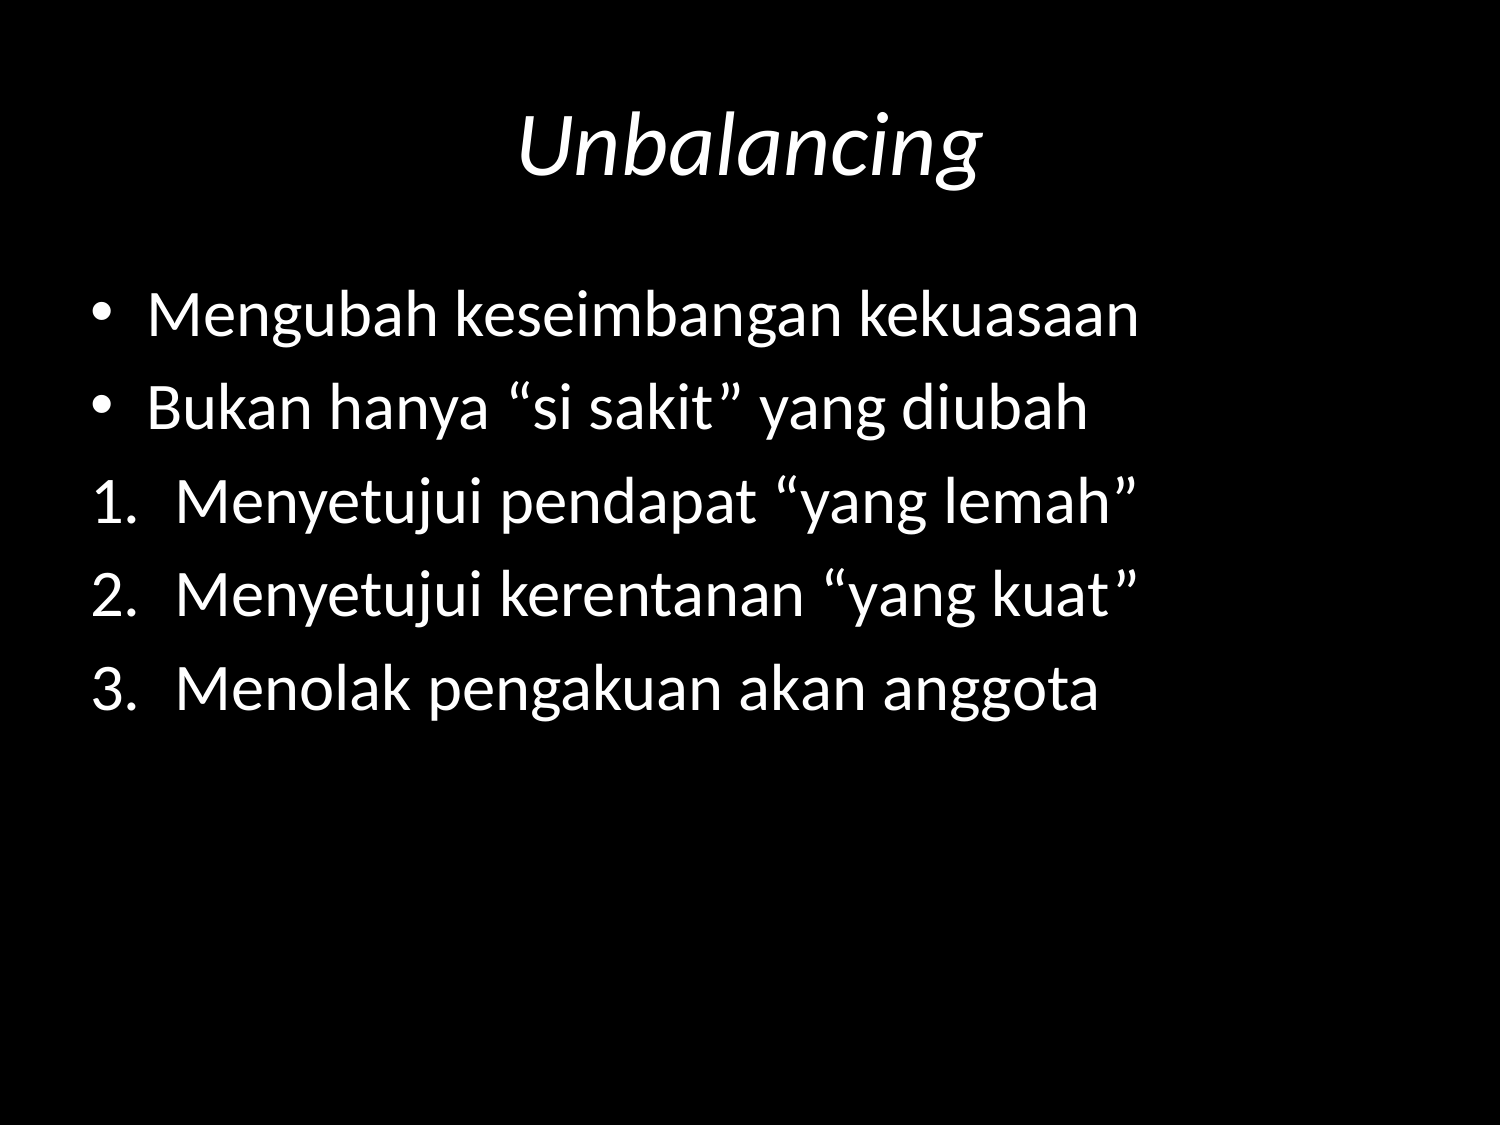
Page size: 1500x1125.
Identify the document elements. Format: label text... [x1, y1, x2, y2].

list Mengubah keseimbangan kekuasaan Bukan hanya “si sakit” yang diubah Menyetujui pendapat “yang lemah” Menyetujui kerentanan “yang kuat” Menolak pengakuan akan anggota [75, 262, 1425, 1005]
title Unbalancing [75, 45, 1425, 233]
